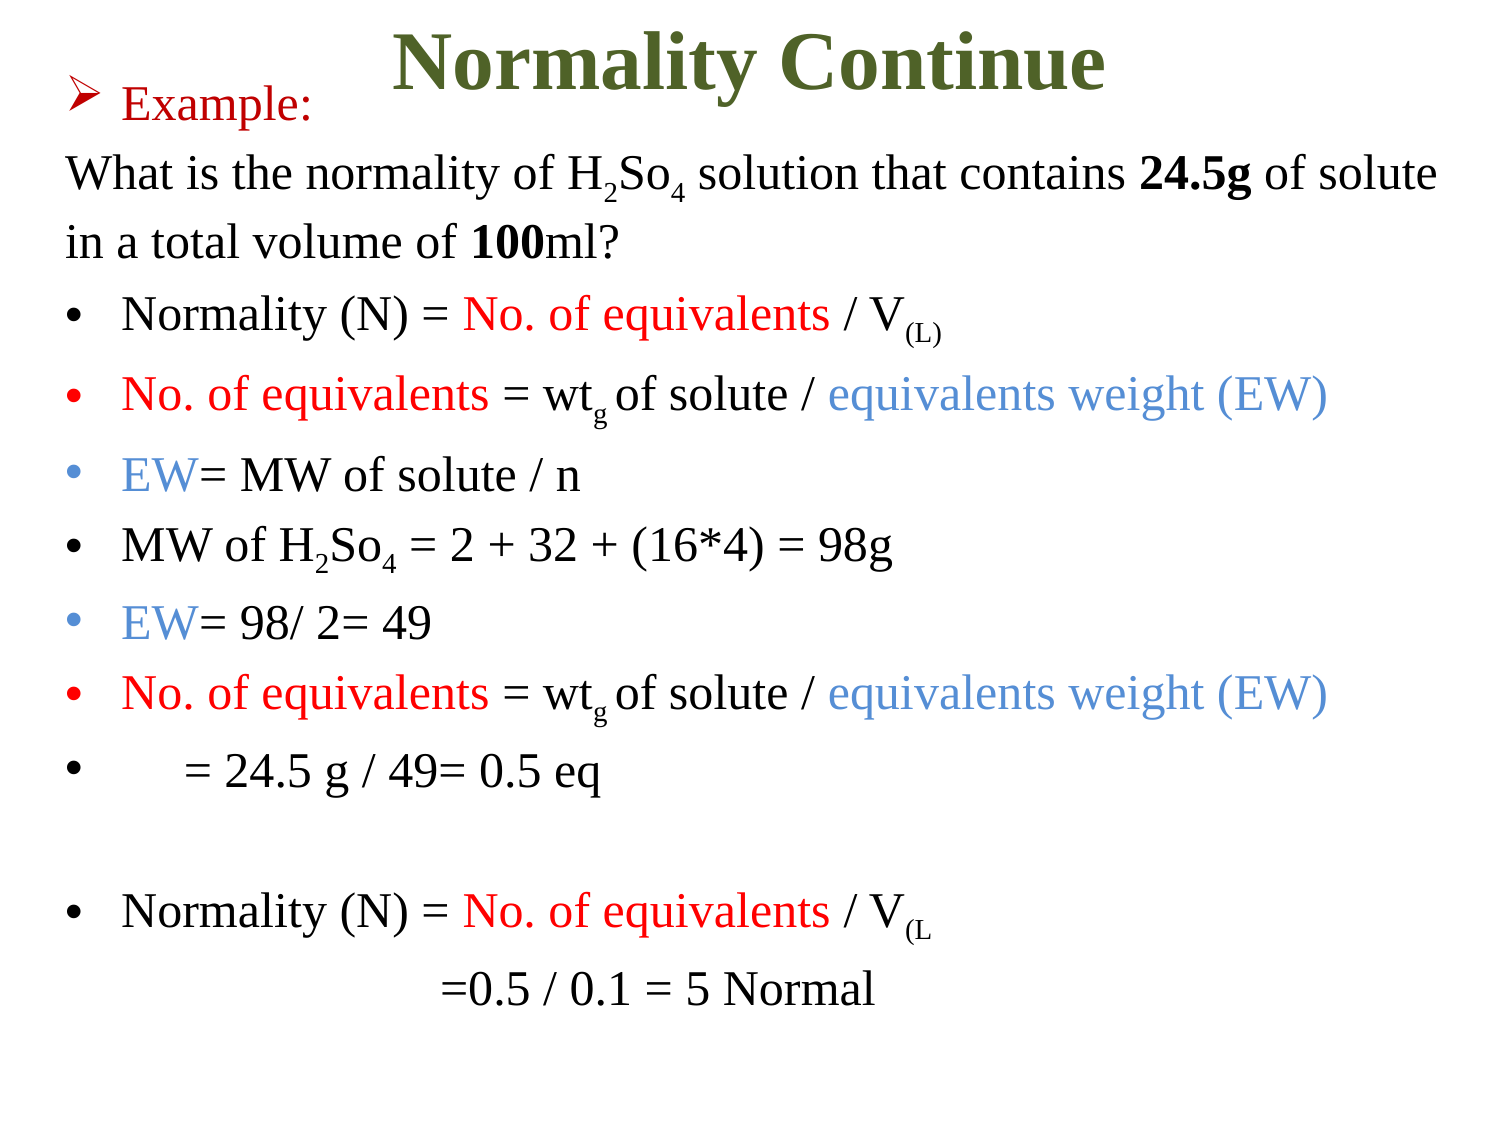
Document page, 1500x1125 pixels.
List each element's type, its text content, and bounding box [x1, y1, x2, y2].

list Example: What is the normality of H2So4 solution that contains 24.5g of solute in a total volume of 100ml? Normality (N) = No. of equivalents / V(L) No. of equivalents = wtg of solute / equivalents weight (EW) EW= MW of solute / n MW of H2So4 = 2 + 32 + (16*4) = 98g EW= 98/ 2= 49 No. of equivalents = wtg of solute / equivalents weight (EW) = 24.5 g / 49= 0.5 eq Normality (N) = No. of equivalents / V(L =0.5 / 0.1 = 5 Normal [50, 62, 1500, 1125]
title Normality Continue [75, 0, 1425, 62]
